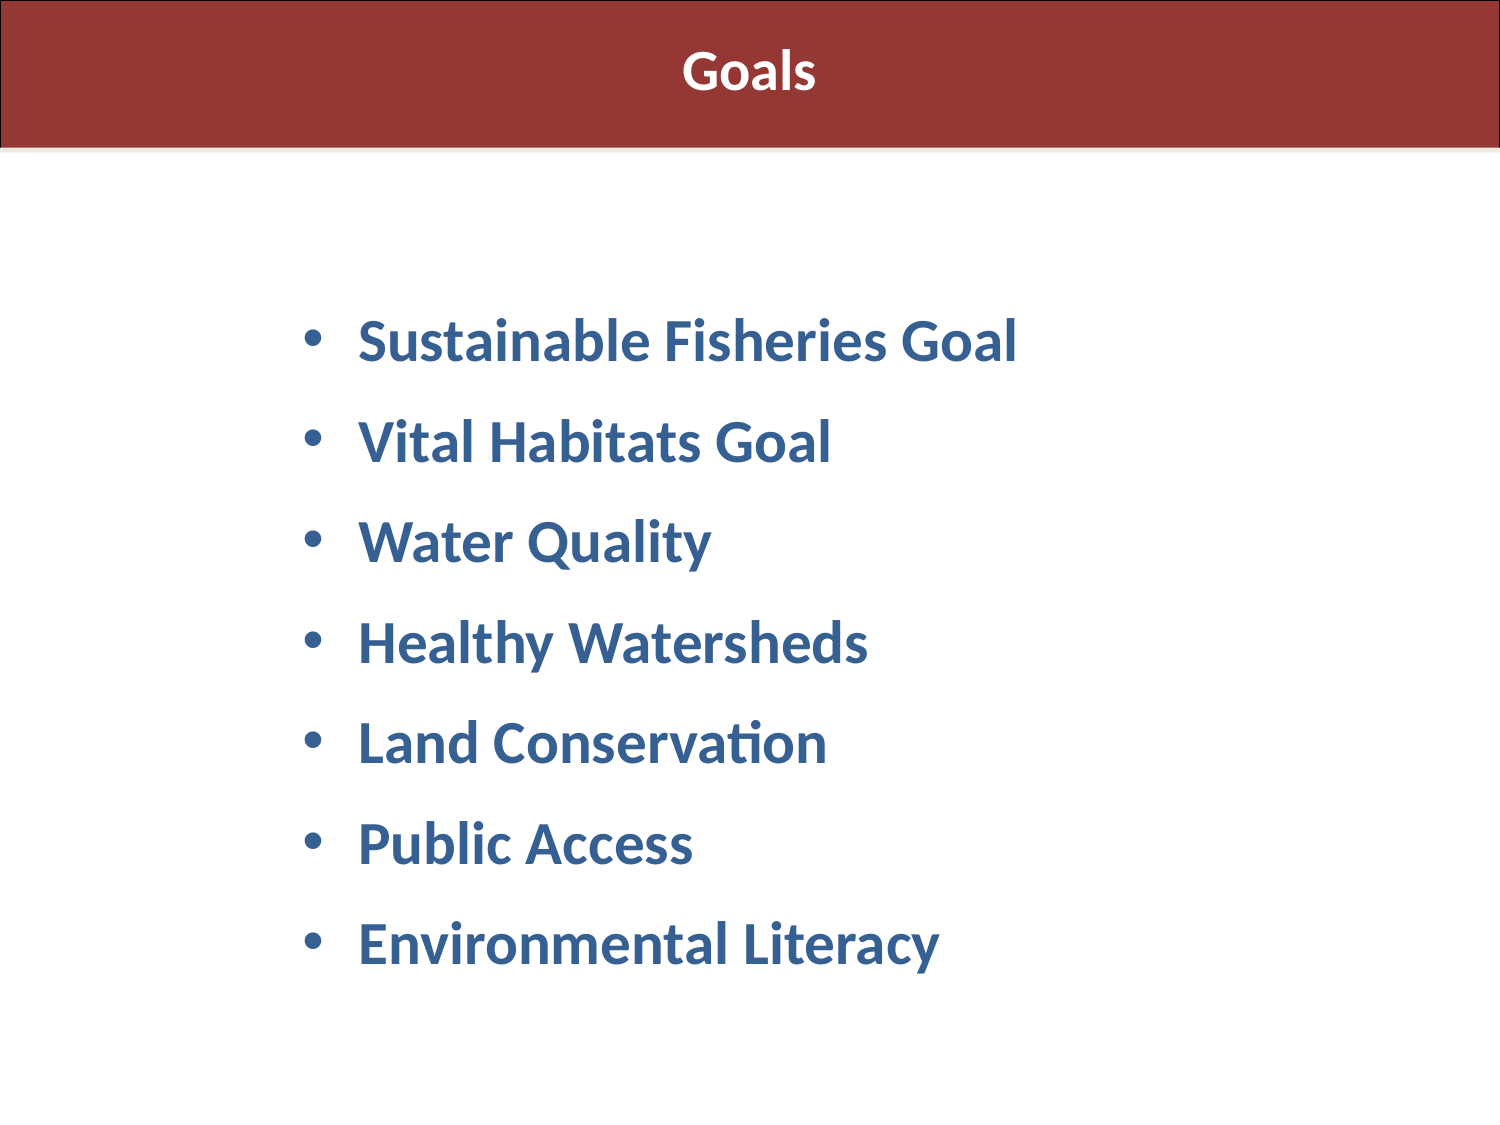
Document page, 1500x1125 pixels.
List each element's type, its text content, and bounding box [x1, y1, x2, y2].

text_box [0, 0, 1500, 151]
list Sustainable Fisheries Goal Vital Habitats Goal Water Quality Healthy Watersheds Land Conservation Public Access Environmental Literacy [287, 249, 1100, 988]
